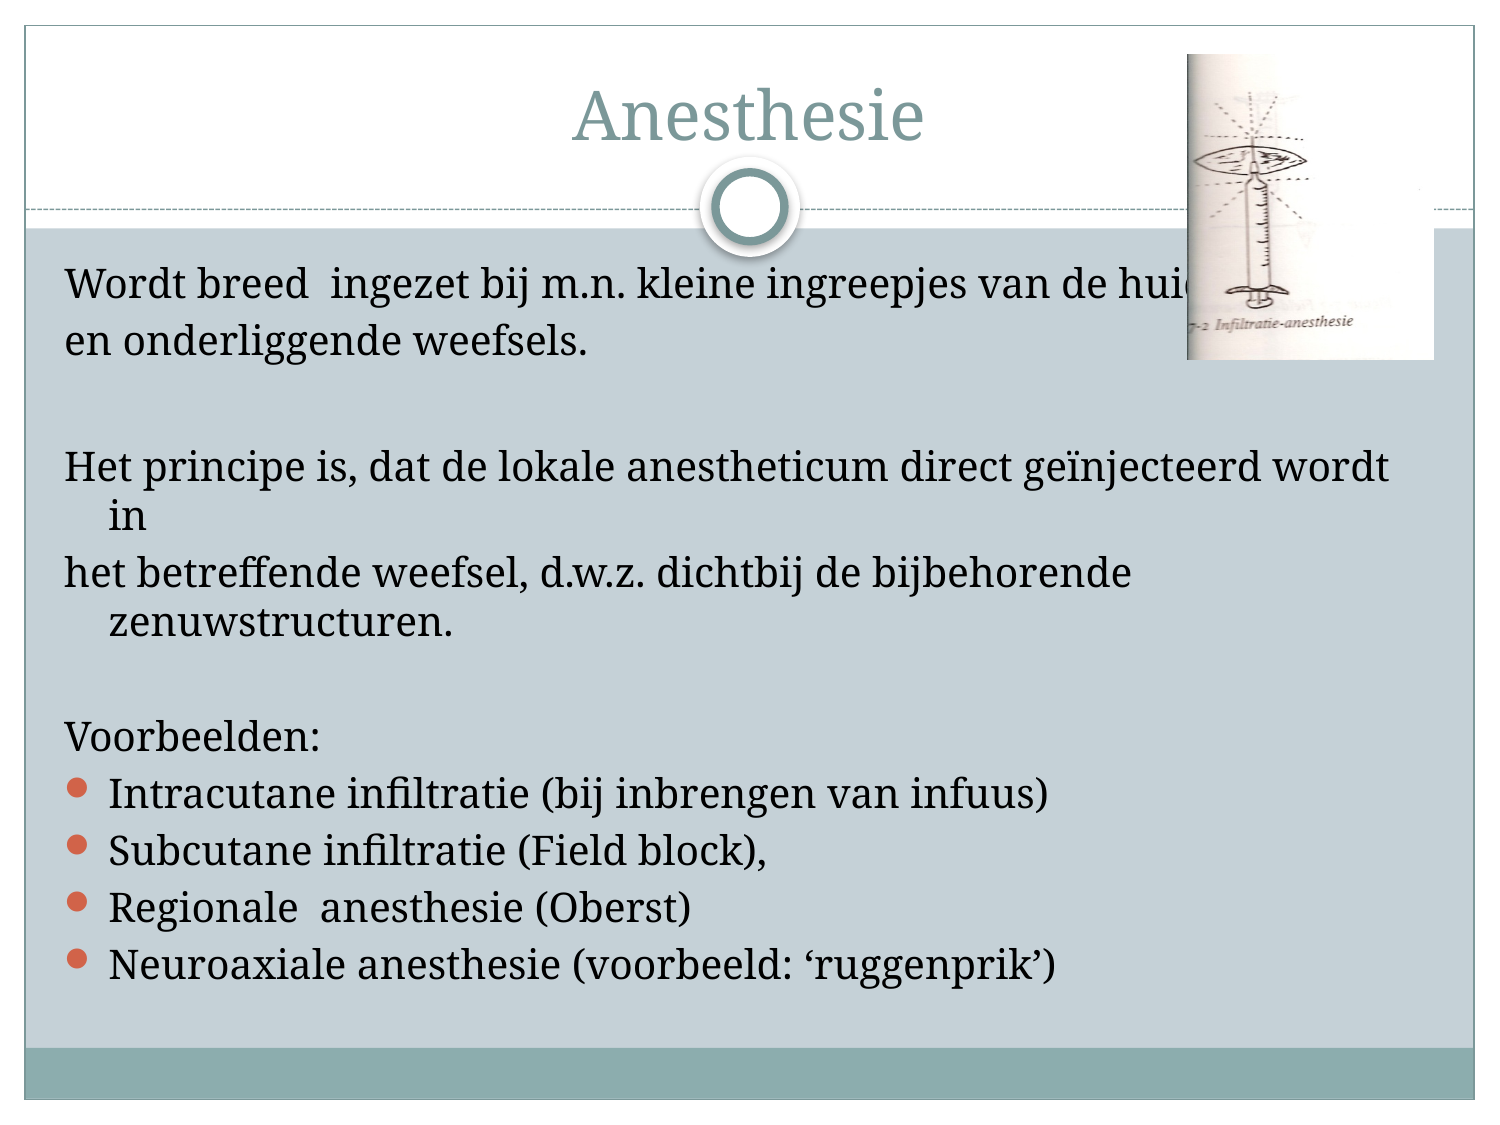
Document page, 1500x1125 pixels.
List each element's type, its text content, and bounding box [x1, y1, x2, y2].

title Anesthesie [49, 37, 1450, 162]
list Wordt breed ingezet bij m.n. kleine ingreepjes van de huid en onderliggende weefsels. Het principe is, dat de lokale anestheticum direct geïnjecteerd wordt in het betreffende weefsel, d.w.z. dichtbij de bijbehorende zenuwstructuren. Voorbeelden: Intracutane infiltratie (bij inbrengen van infuus) Subcutane infiltratie (Field block), Regionale anesthesie (Oberst) Neuroaxiale anesthesie (voorbeeld: ‘ruggenprik’) [49, 250, 1445, 1001]
picture [1186, 54, 1434, 360]
